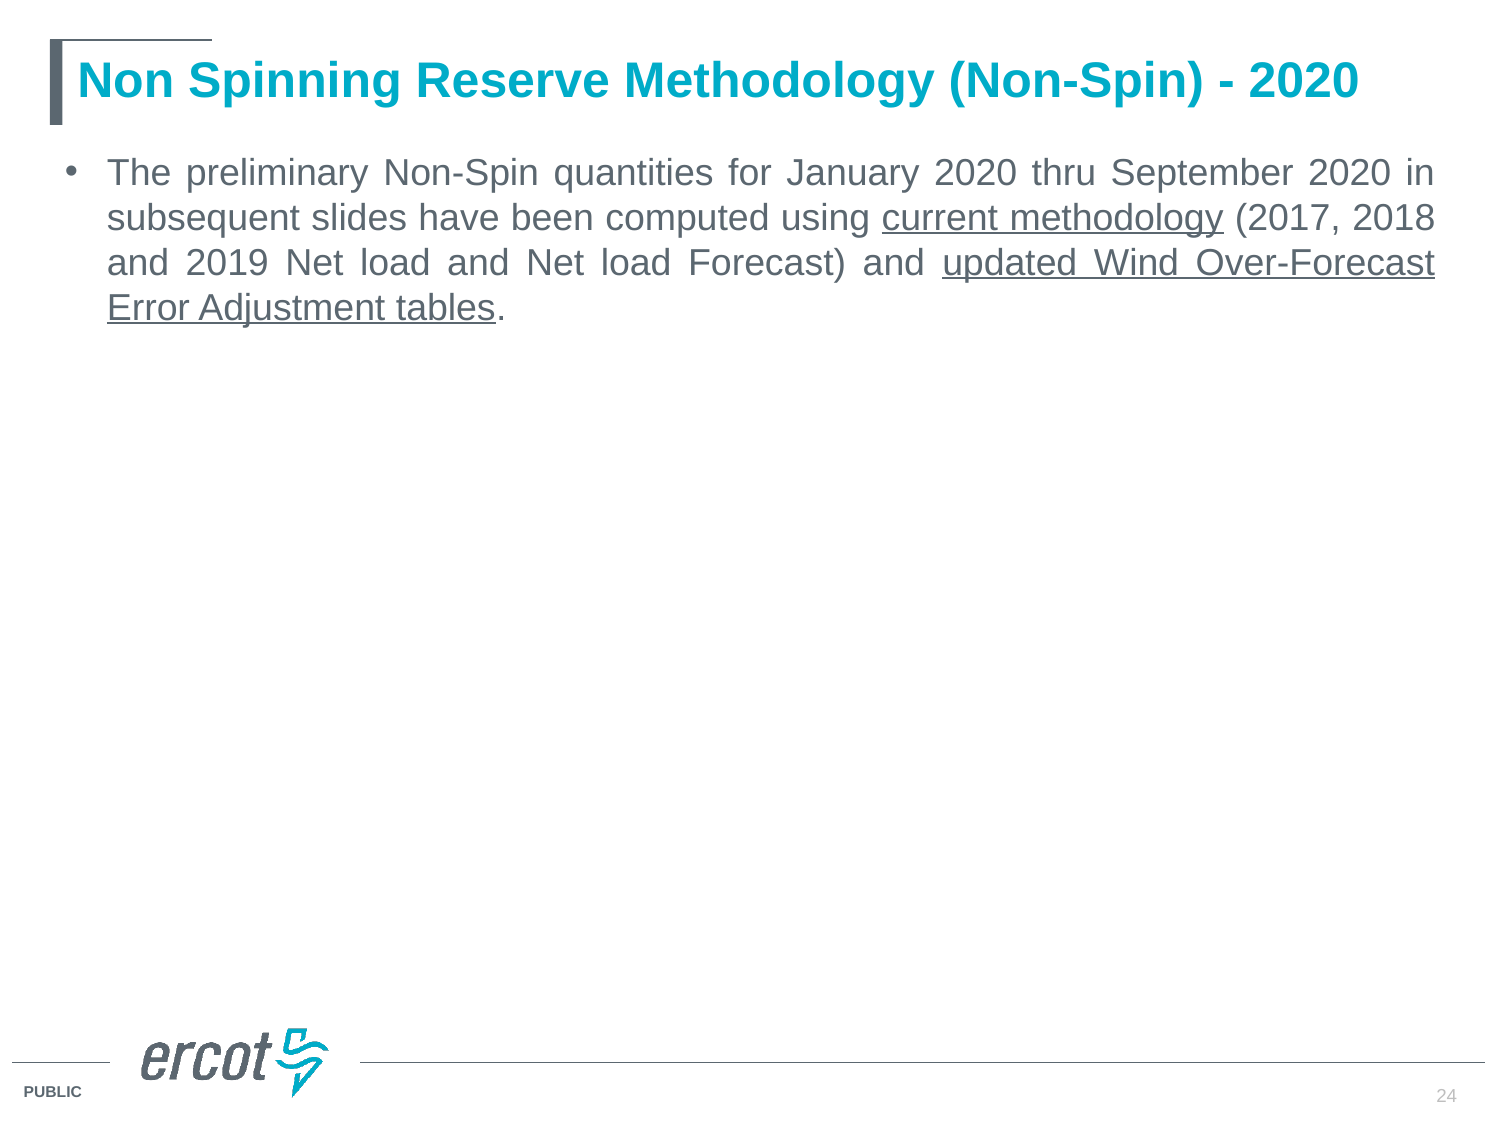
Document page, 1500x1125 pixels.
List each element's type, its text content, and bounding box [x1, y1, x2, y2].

title Non Spinning Reserve Methodology (Non-Spin) - 2020 [62, 39, 1450, 125]
picture [137, 1024, 332, 1100]
list The preliminary Non-Spin quantities for January 2020 thru September 2020 in subsequent slides have been computed using current methodology (2017, 2018 and 2019 Net load and Net load Forecast) and updated Wind Over-Forecast Error Adjustment tables. [50, 140, 1450, 972]
